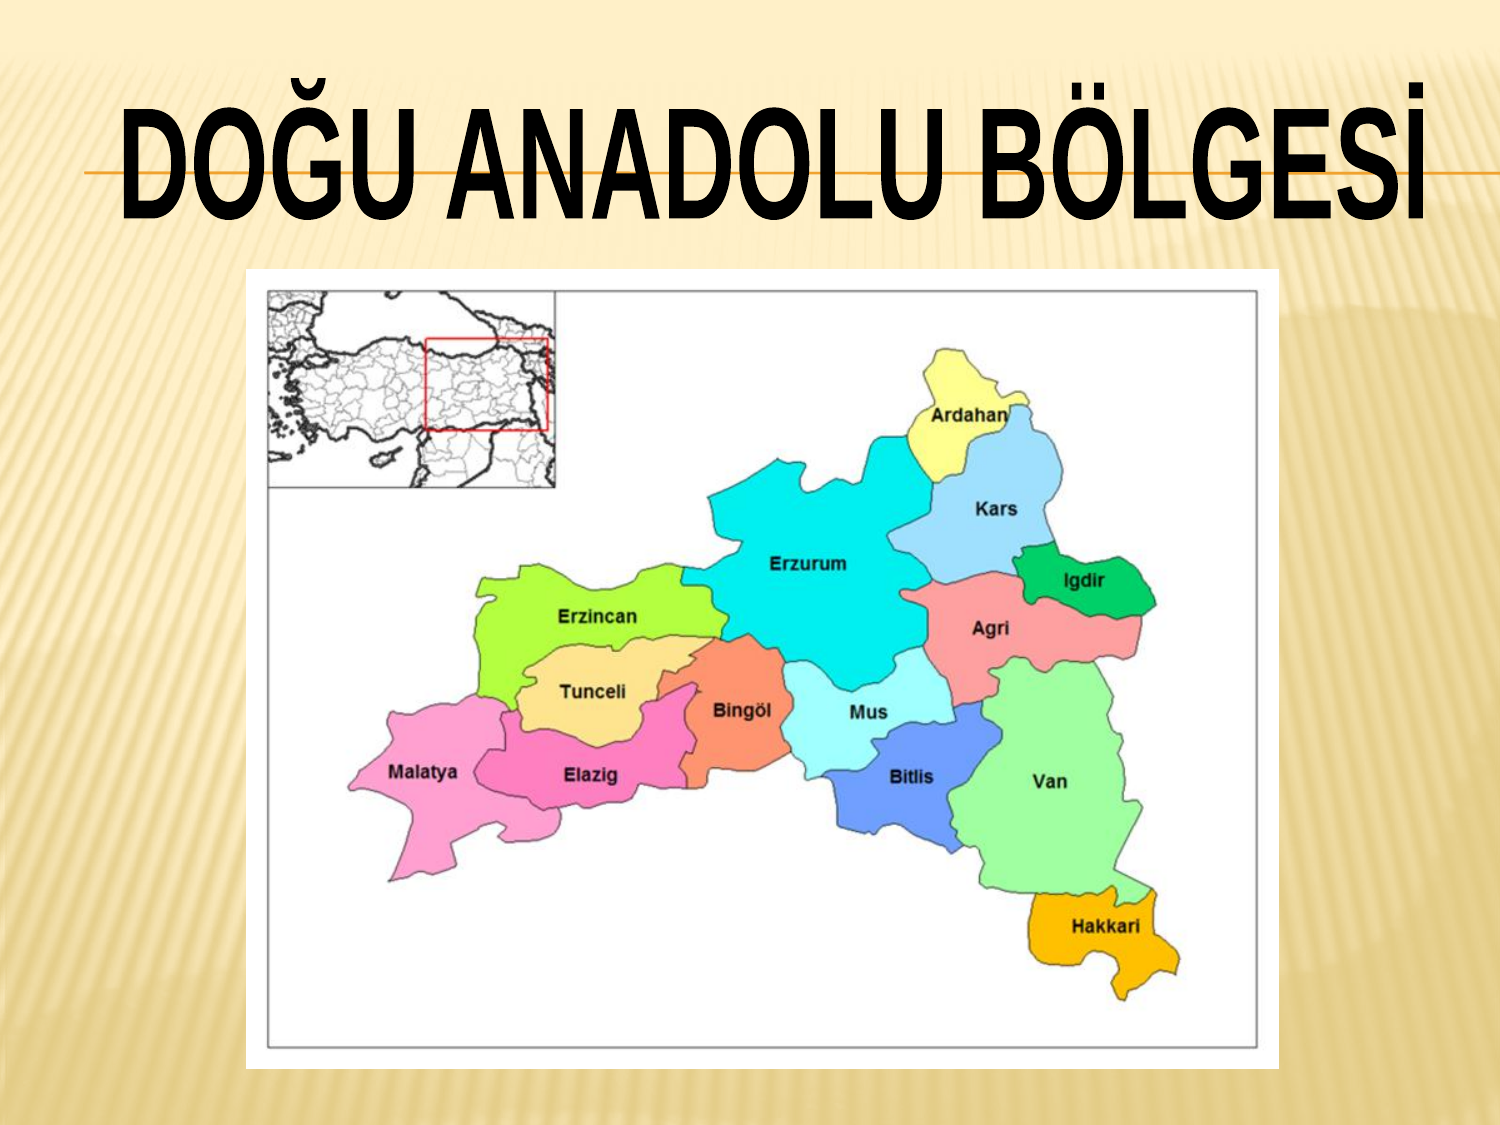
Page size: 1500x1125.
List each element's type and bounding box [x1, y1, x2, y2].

picture [245, 269, 1279, 1069]
text_box [596, 160, 808, 267]
